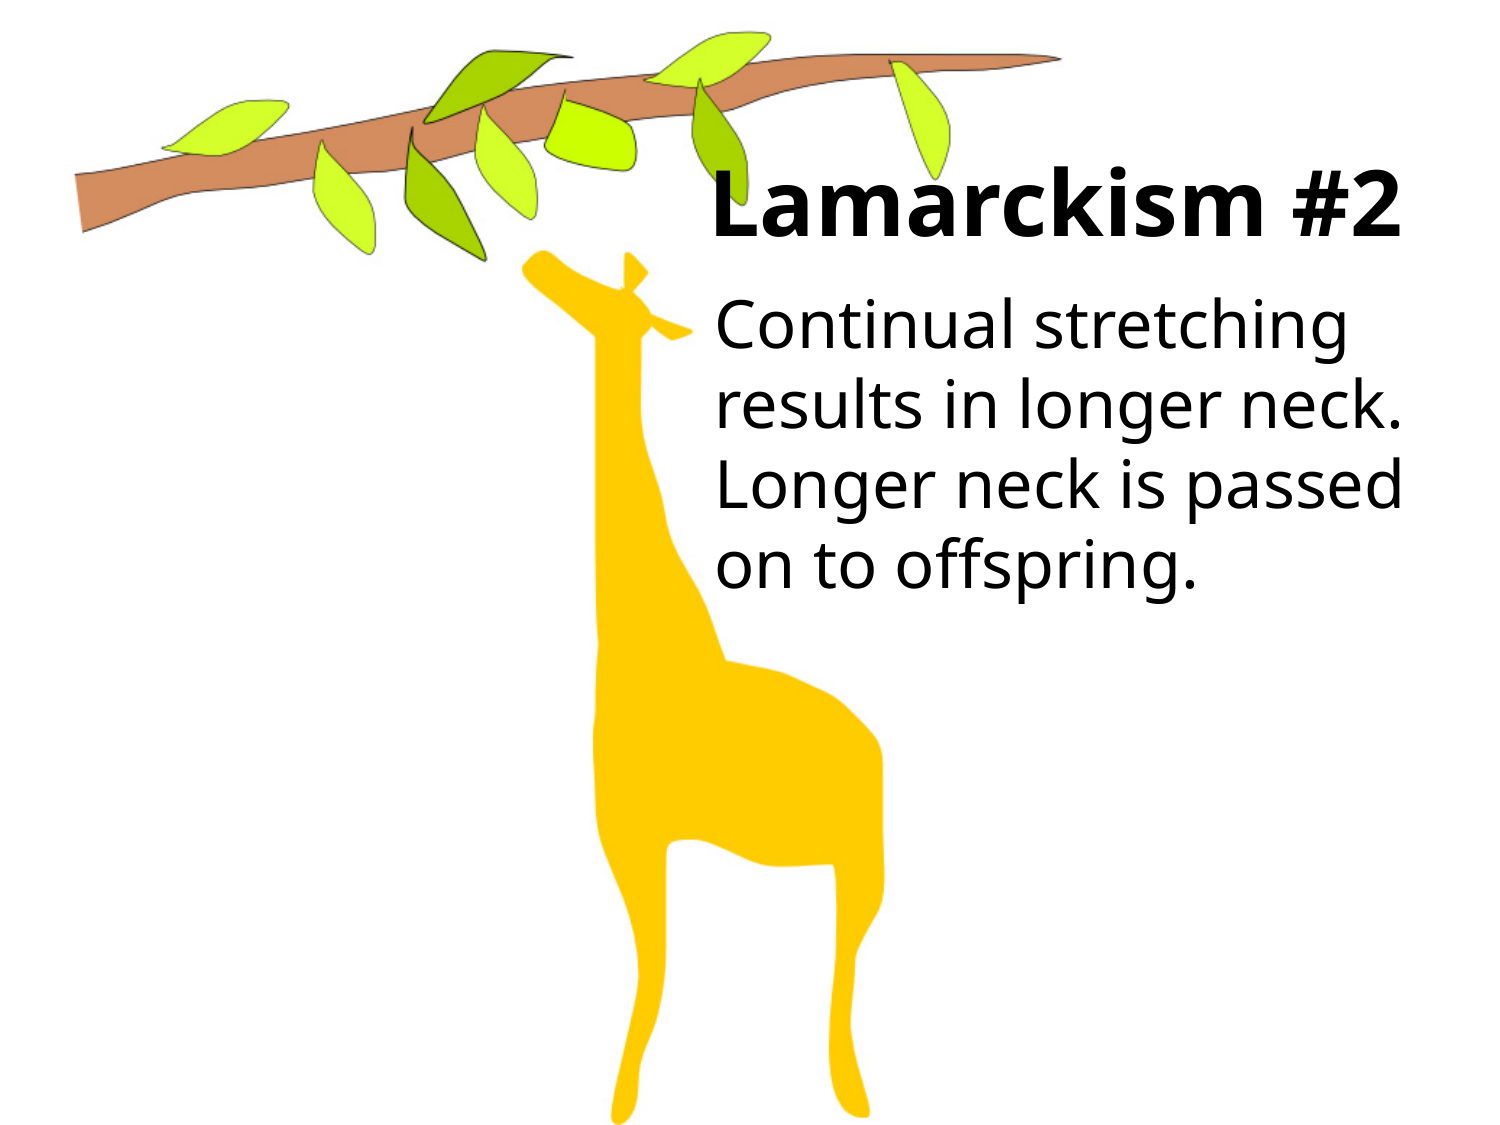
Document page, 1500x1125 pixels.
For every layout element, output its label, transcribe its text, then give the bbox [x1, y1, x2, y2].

title Lamarckism #2 [1069, 112, 1463, 288]
picture [0, 0, 1065, 1125]
text_box Continual stretching results in longer neck. Longer neck is passed on to offspring. [1069, 274, 1440, 610]
